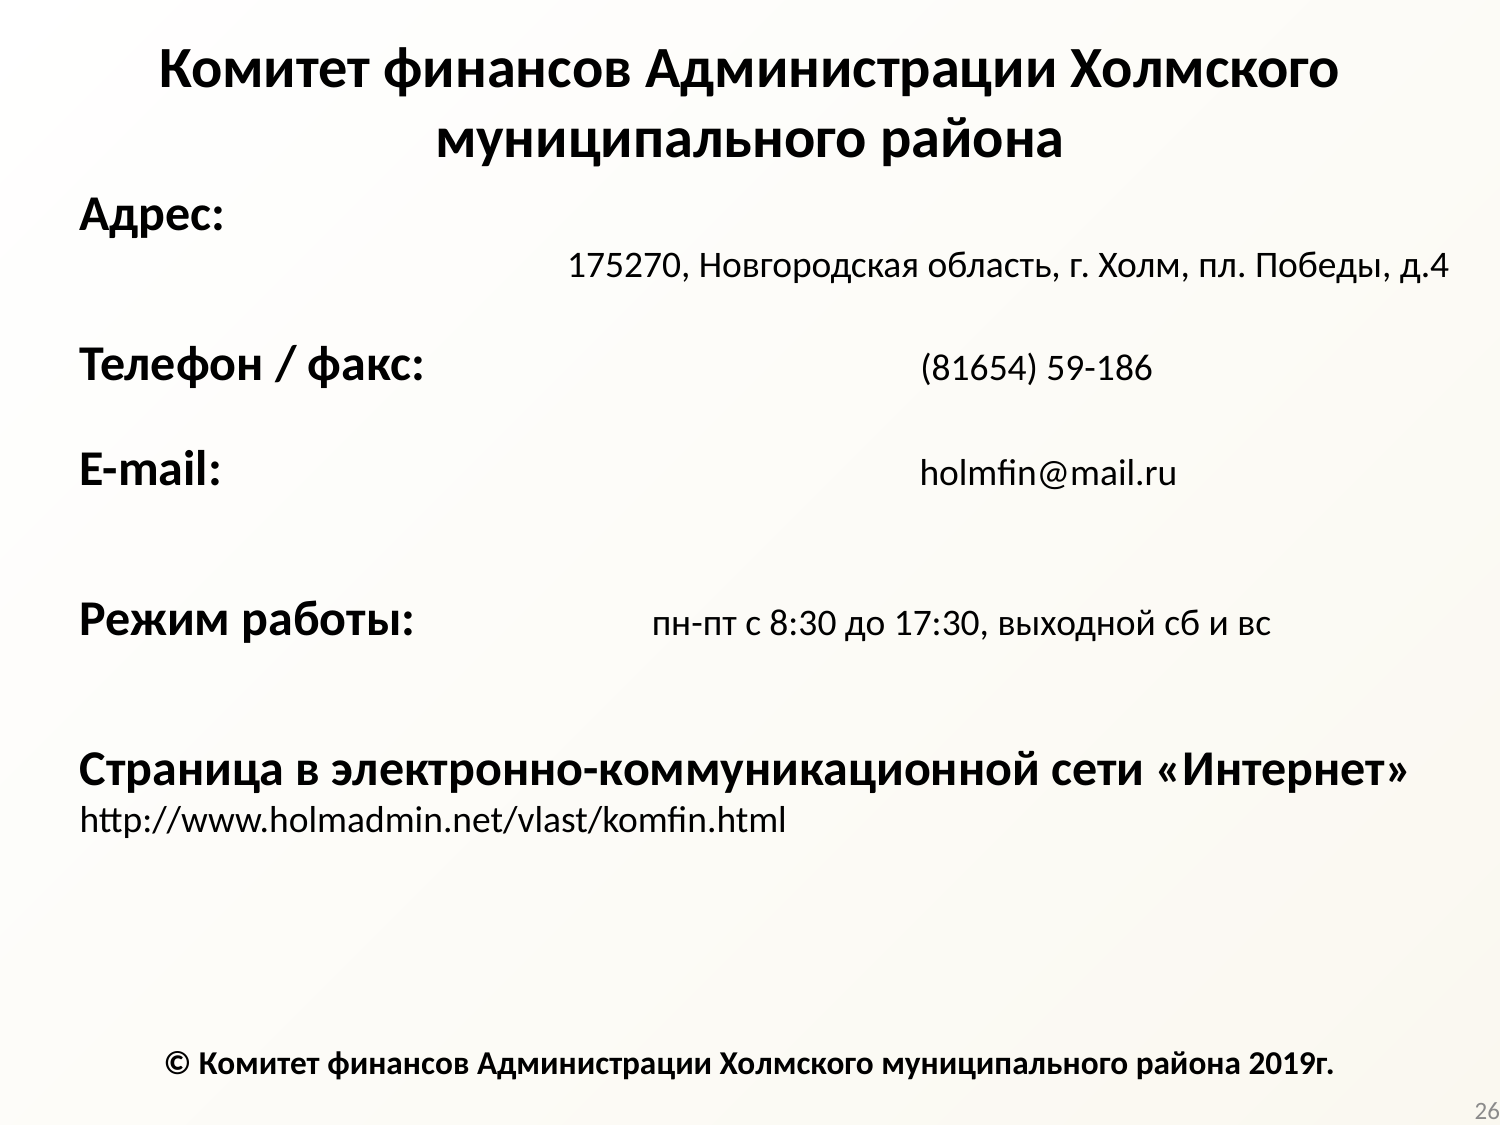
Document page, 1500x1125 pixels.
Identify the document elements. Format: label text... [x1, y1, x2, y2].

text_box Адрес: 175270, Новгородская область, г. Холм, пл. Победы, д.4 Телефон / факс: (81654) 59-186 E-mail: holmfin@mail.ru Режим работы: пн-пт с 8:30 до 17:30, выходной сб и вс Страница в электронно-коммуникационной сети «Интернет» http://www.holmadmin.net/vlast/komfin.html [64, 247, 1465, 1028]
text_box © Комитет финансов Администрации Холмского муниципального района 2019г. [29, 1034, 1471, 1089]
slide_number 26 [1149, 1094, 1500, 1125]
text_box Комитет финансов Администрации Холмского муниципального района [0, 17, 1500, 247]
